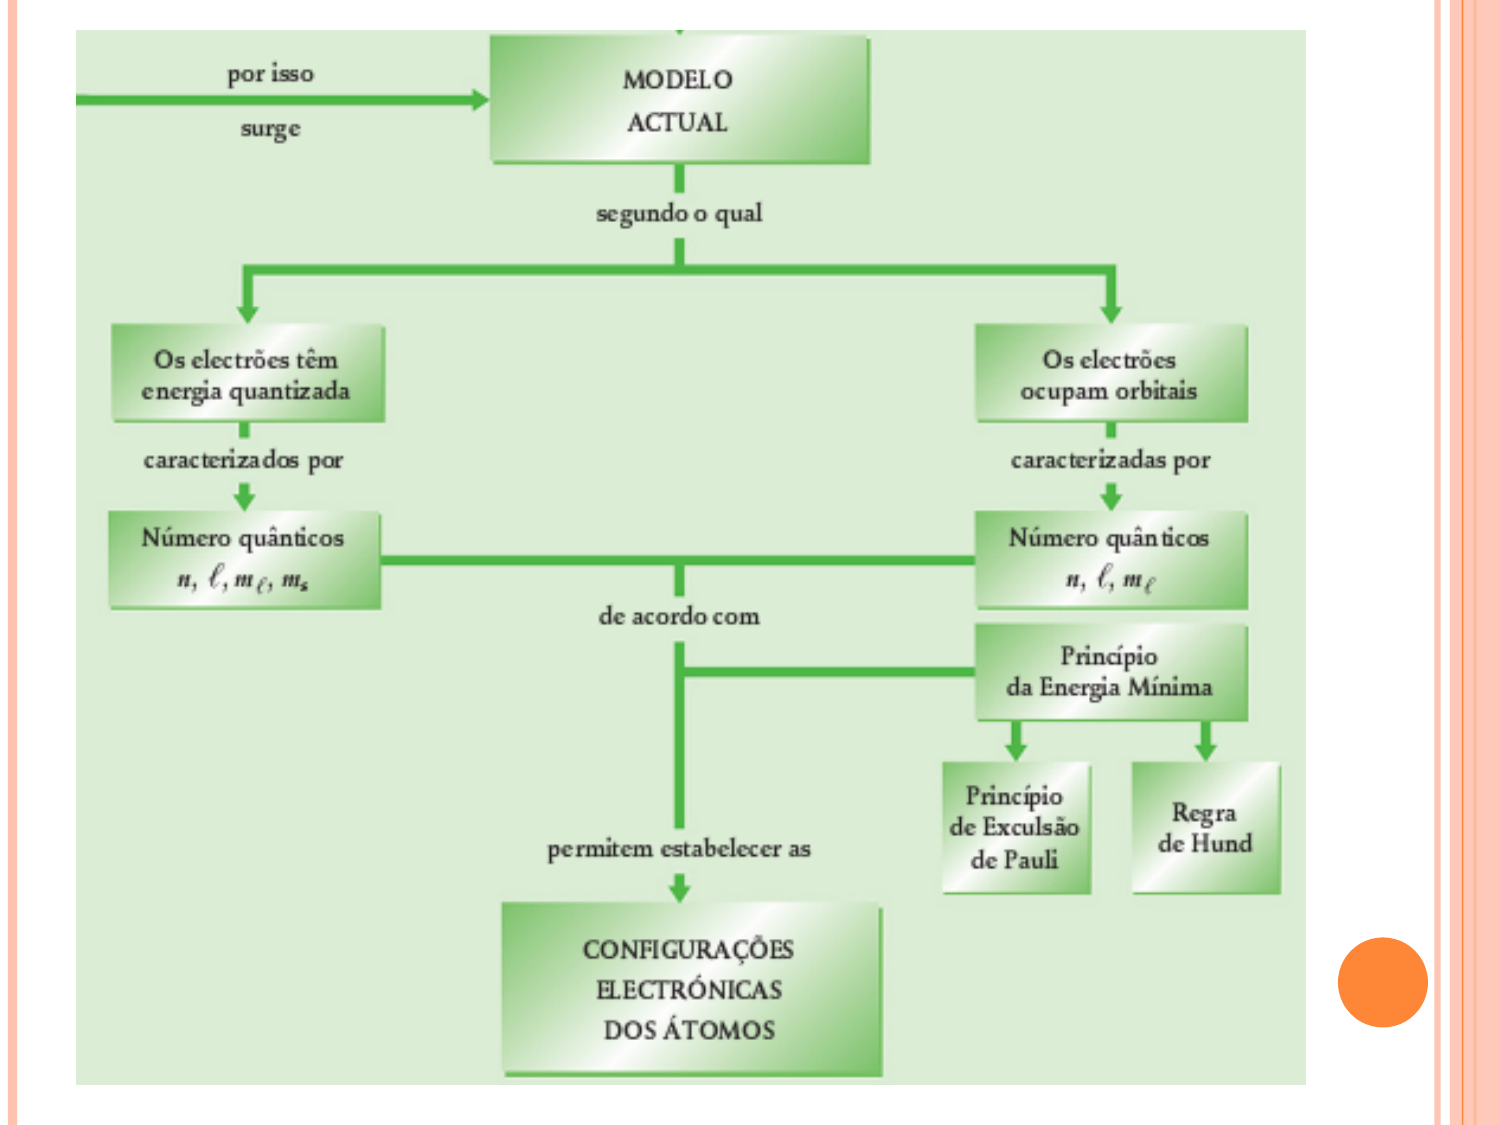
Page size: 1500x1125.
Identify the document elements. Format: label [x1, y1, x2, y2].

picture [76, 30, 1306, 1085]
